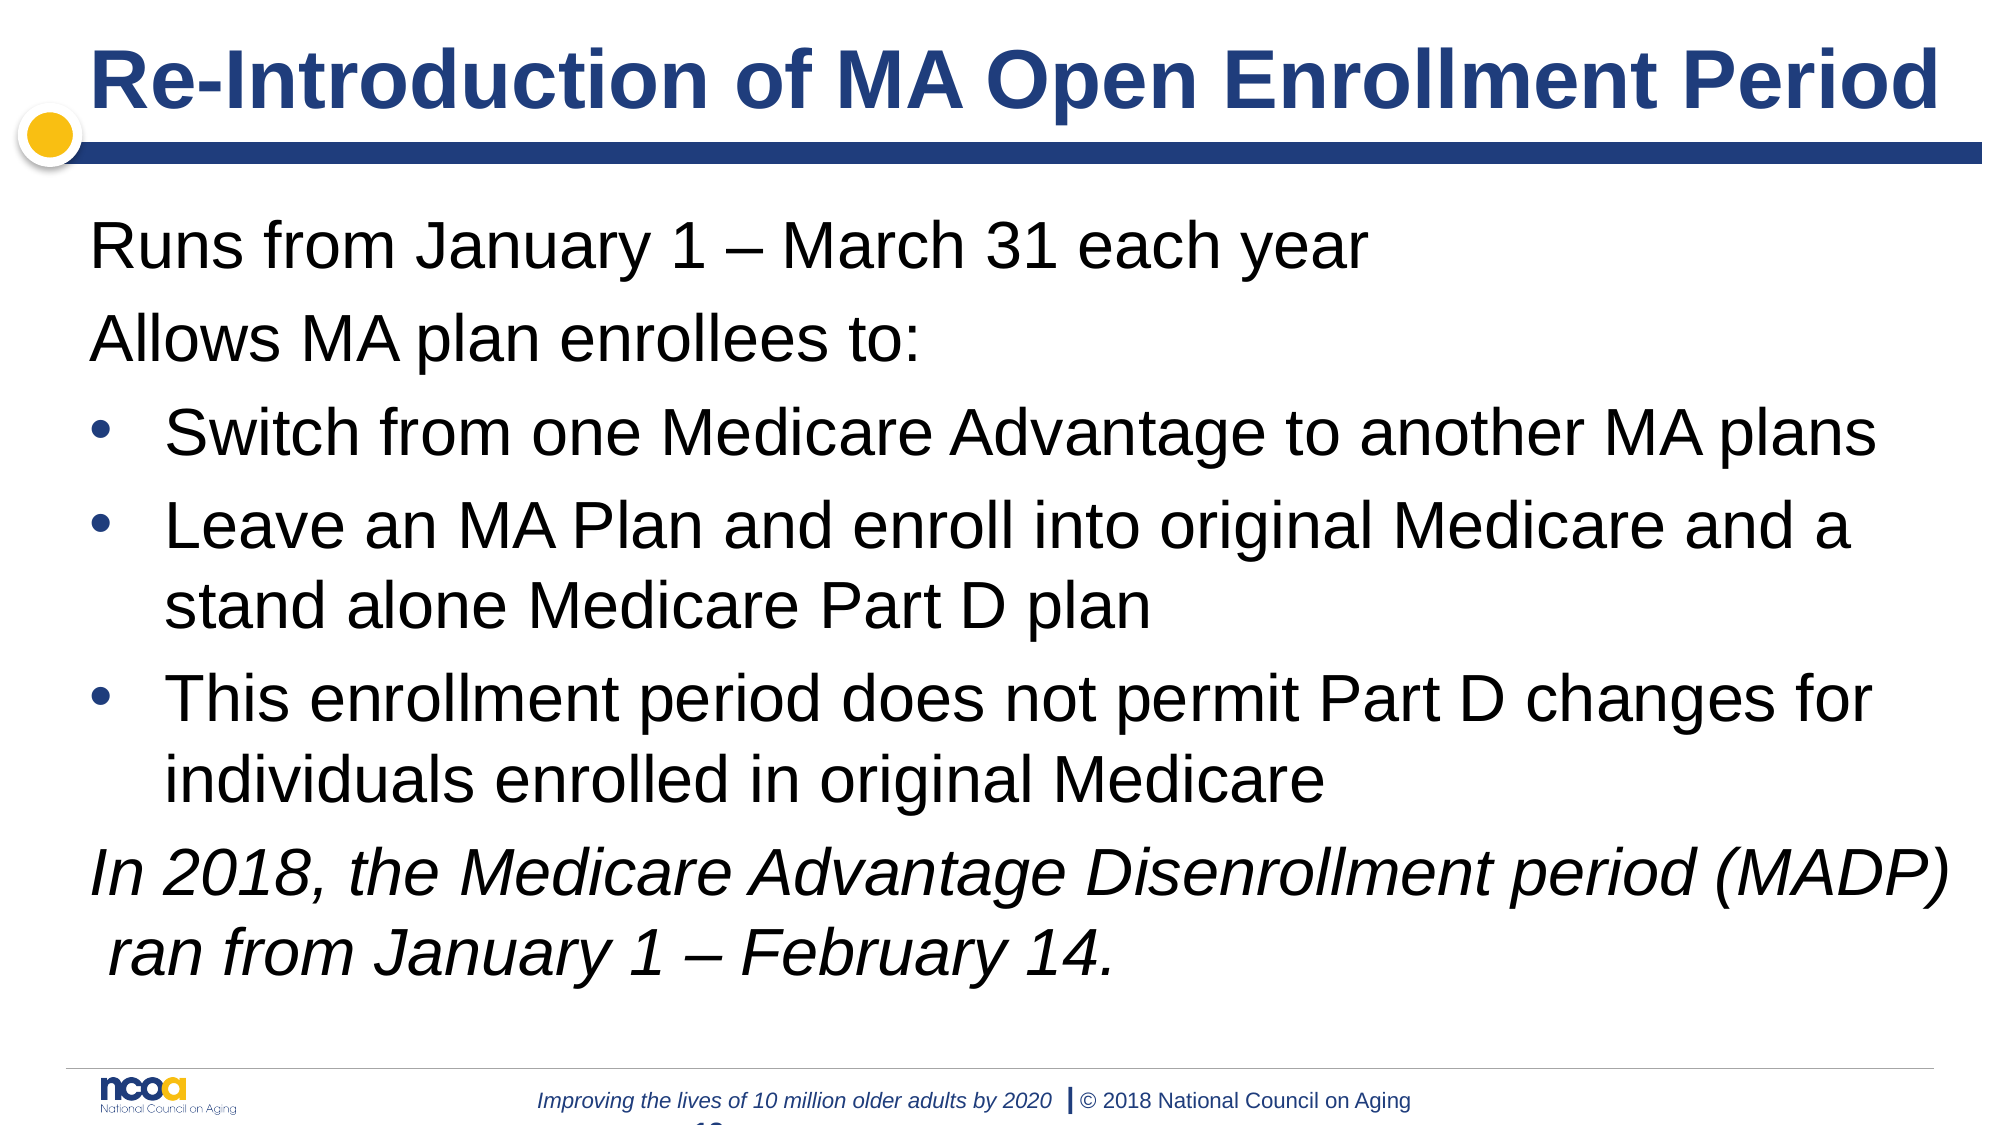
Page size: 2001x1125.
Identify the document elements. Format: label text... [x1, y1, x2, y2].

title Re-Introduction of MA Open Enrollment Period [74, 17, 1982, 158]
list Runs from January 1 – March 31 each year Allows MA plan enrollees to: Switch from one Medicare Advantage to another MA plans Leave an MA Plan and enroll into original Medicare and a stand alone Medicare Part D plan This enrollment period does not permit Part D changes for individuals enrolled in original Medicare In 2018, the Medicare Advantage Disenrollment period (MADP) ran from January 1 – February 14. [75, 194, 1982, 1048]
picture [101, 1077, 236, 1115]
